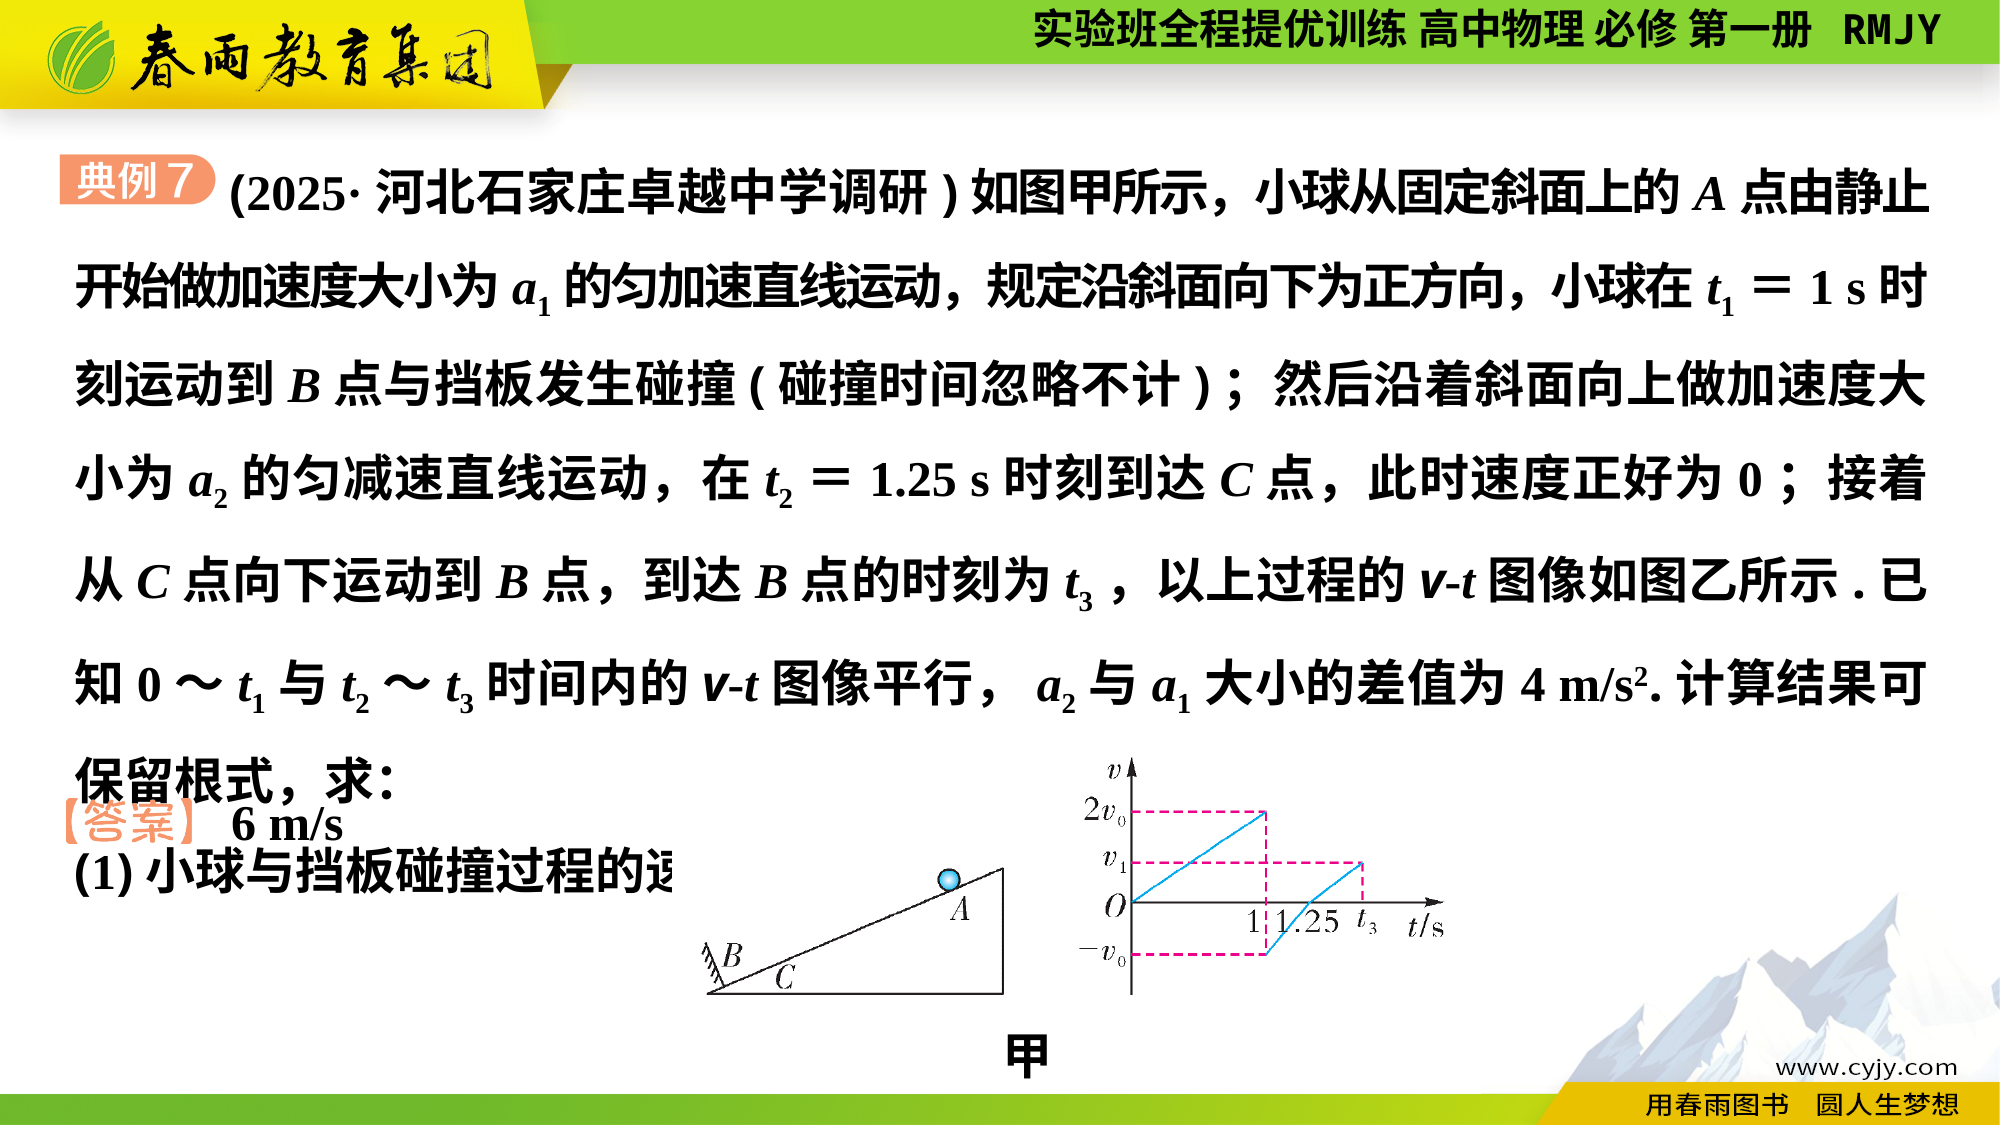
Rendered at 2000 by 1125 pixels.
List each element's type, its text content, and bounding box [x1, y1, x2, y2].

picture [0, 0, 2000, 1125]
text_box 甲 乙 [736, 1006, 1226, 1093]
text_box 6 m/s [216, 783, 359, 858]
list (2025·河北石家庄卓越中学调研)如图甲所示，小球从固定斜面上的A点由静止开始做加速度大小为a1的匀加速直线运动，规定沿斜面向下为正方向，小球在t1＝1 s时刻运动到B点与挡板发生碰撞(碰撞时间忽略不计)；然后沿着斜面向上做加速度大小为a2的匀减速直线运动，在t2＝1.25 s时刻到达C点，此时速度正好为0；接着从C点向下运动到B点，到达B点的时刻为t3，以上过程的v-t图像如图乙所示.已知0～t1与t2～t3时间内的v-t图像平行，a2与a1大小的差值为4 m/s2.计算结果可保留根式，求： (1)小球与挡板碰撞过程的速度变化量大小； [59, 122, 1944, 774]
